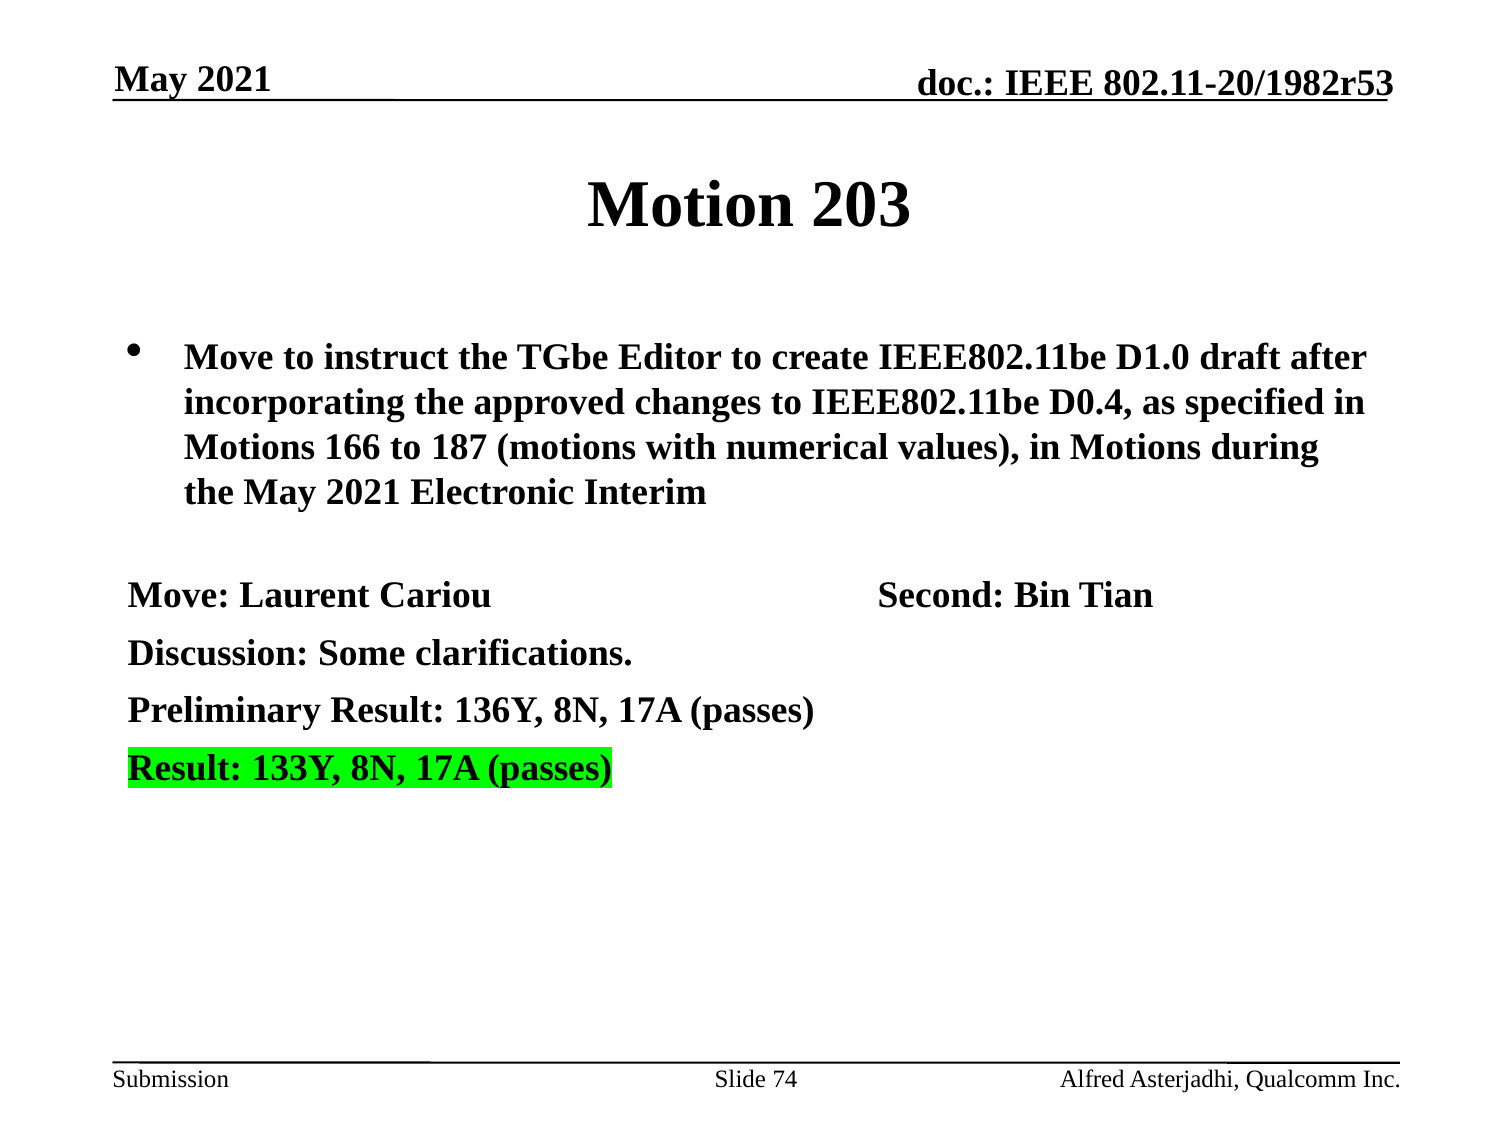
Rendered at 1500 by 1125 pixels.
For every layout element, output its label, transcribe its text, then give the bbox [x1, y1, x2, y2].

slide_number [114, 54, 423, 100]
title Motion 203 [112, 112, 1388, 288]
footer Alfred Asterjadhi, Qualcomm Inc. [878, 1061, 1402, 1093]
slide_number Slide 74 [712, 1061, 800, 1123]
list Move to instruct the TGbe Editor to create IEEE802.11be D1.0 draft after incorporating the approved changes to IEEE802.11be D0.4, as specified in Motions 166 to 187 (motions with numerical values), in Motions during the May 2021 Electronic Interim Move: Laurent Cariou Second: Bin Tian Discussion: Some clarifications. Preliminary Result: 136Y, 8N, 17A (passes) Result: 133Y, 8N, 17A (passes) [112, 324, 1388, 1000]
